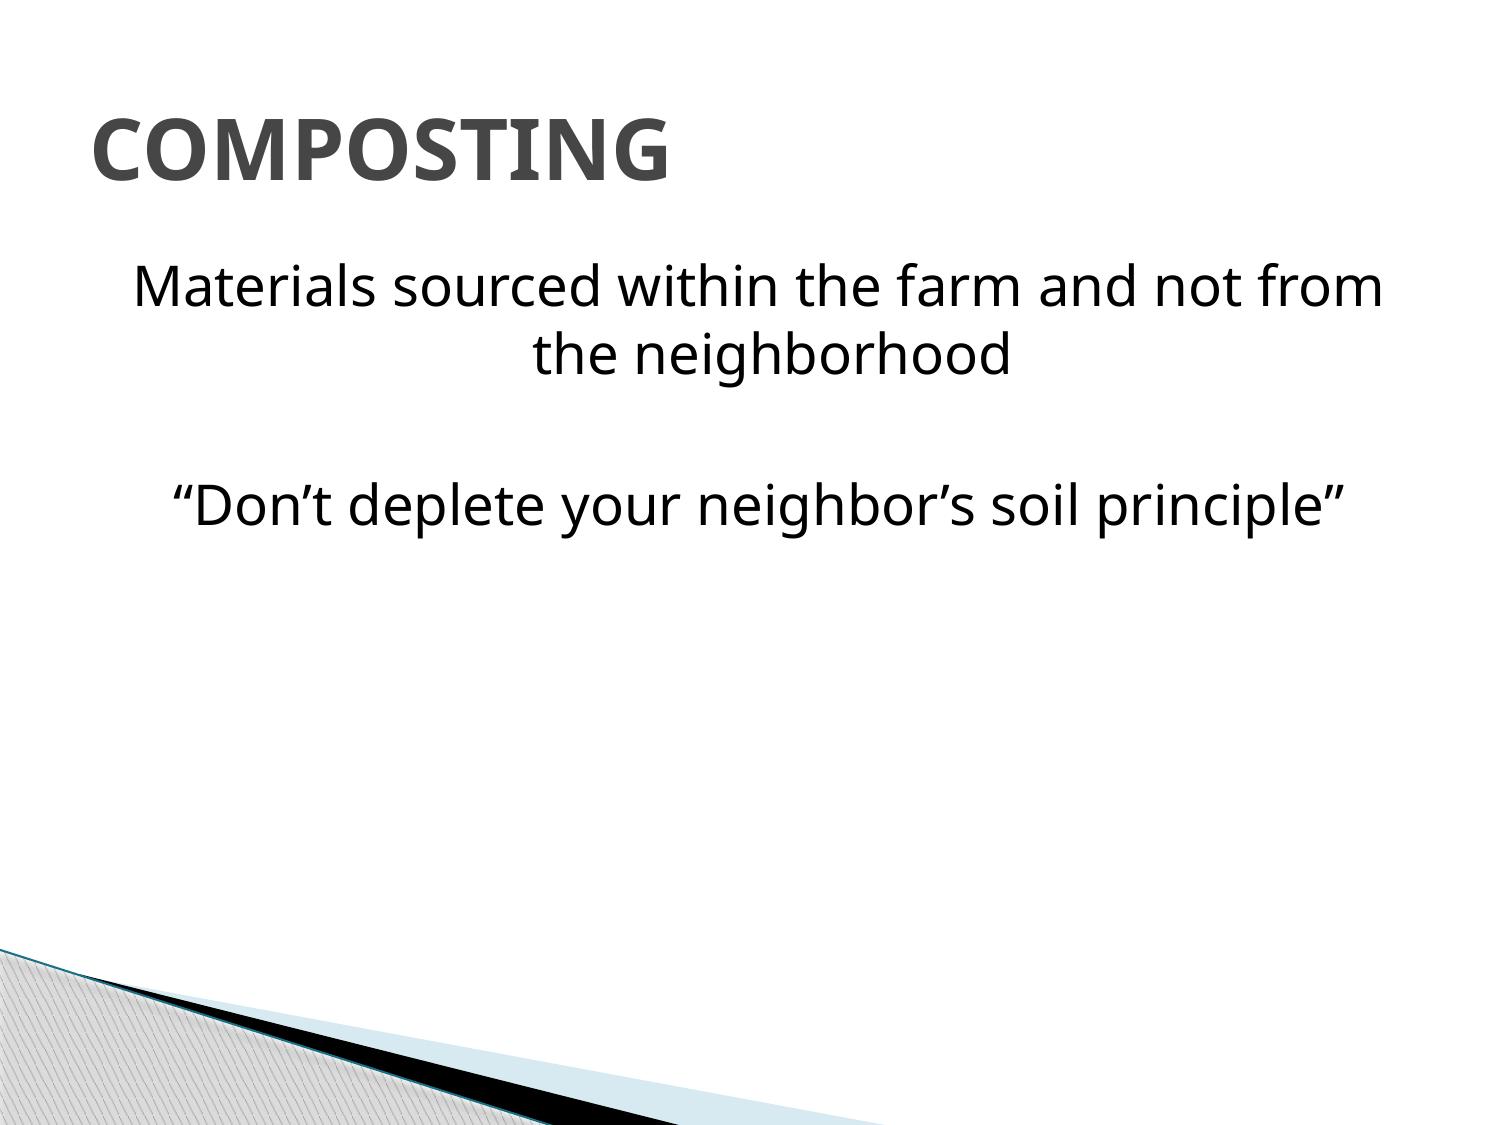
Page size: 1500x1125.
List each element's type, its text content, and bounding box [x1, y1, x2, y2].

list Materials sourced within the farm and not from the neighborhood “Don’t deplete your neighbor’s soil principle” [75, 243, 1425, 986]
title COMPOSTING [75, 52, 1263, 240]
